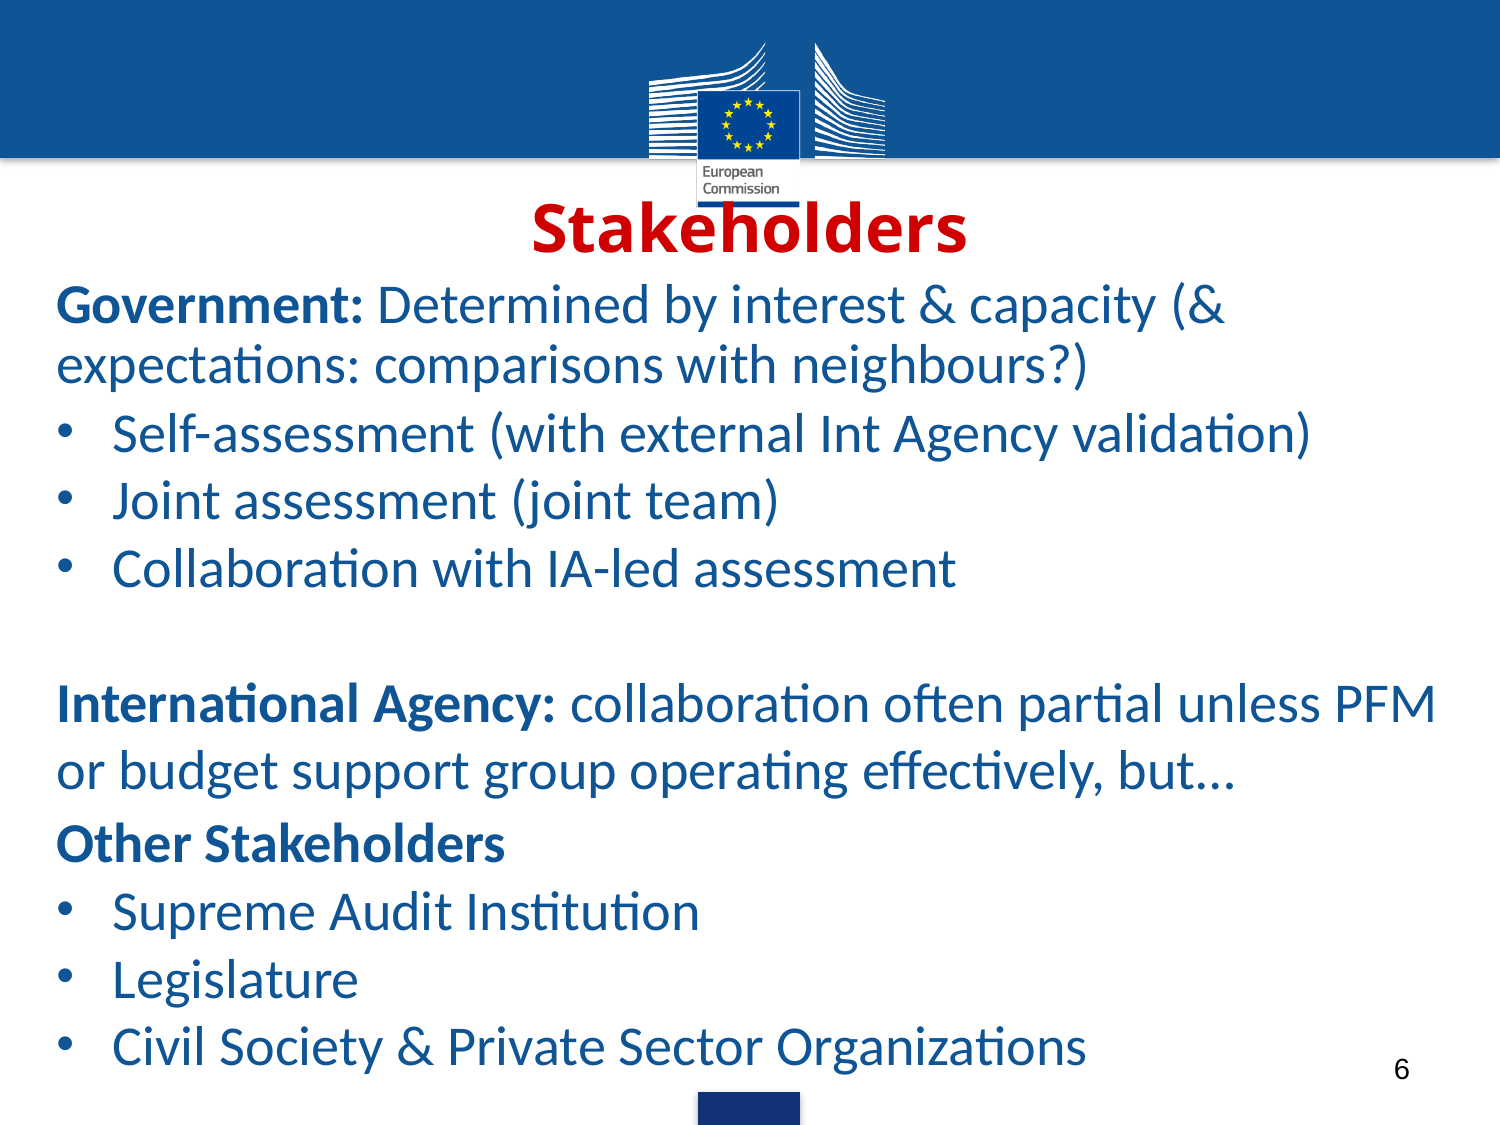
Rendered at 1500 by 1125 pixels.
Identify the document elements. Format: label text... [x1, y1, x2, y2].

list Government: Determined by interest & capacity (& expectations: comparisons with neighbours?) Self-assessment (with external Int Agency validation) Joint assessment (joint team) Collaboration with IA-led assessment International Agency: collaboration often partial unless PFM or budget support group operating effectively, but… Other Stakeholders Supreme Audit Institution Legislature Civil Society & Private Sector Organizations [41, 267, 1459, 1094]
picture [649, 42, 885, 172]
slide_number 6 [1074, 1042, 1426, 1103]
title Stakeholders [0, 172, 1500, 279]
